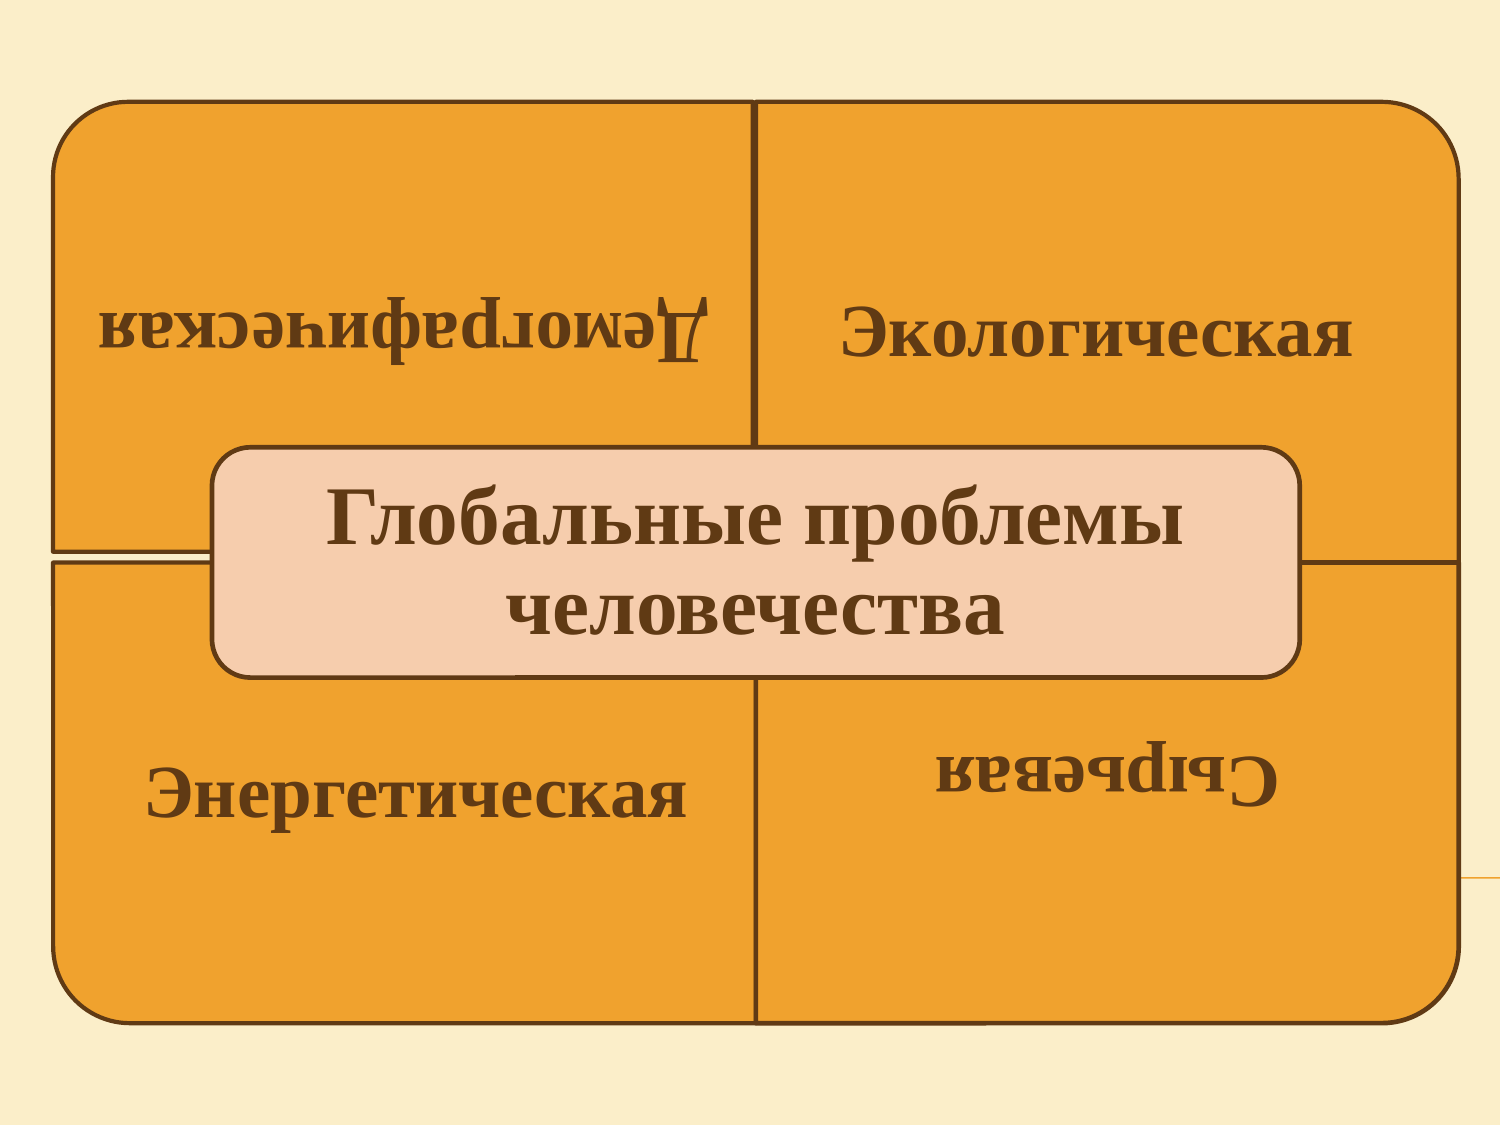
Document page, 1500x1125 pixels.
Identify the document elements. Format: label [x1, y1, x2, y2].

text_box [52, 101, 1460, 1024]
